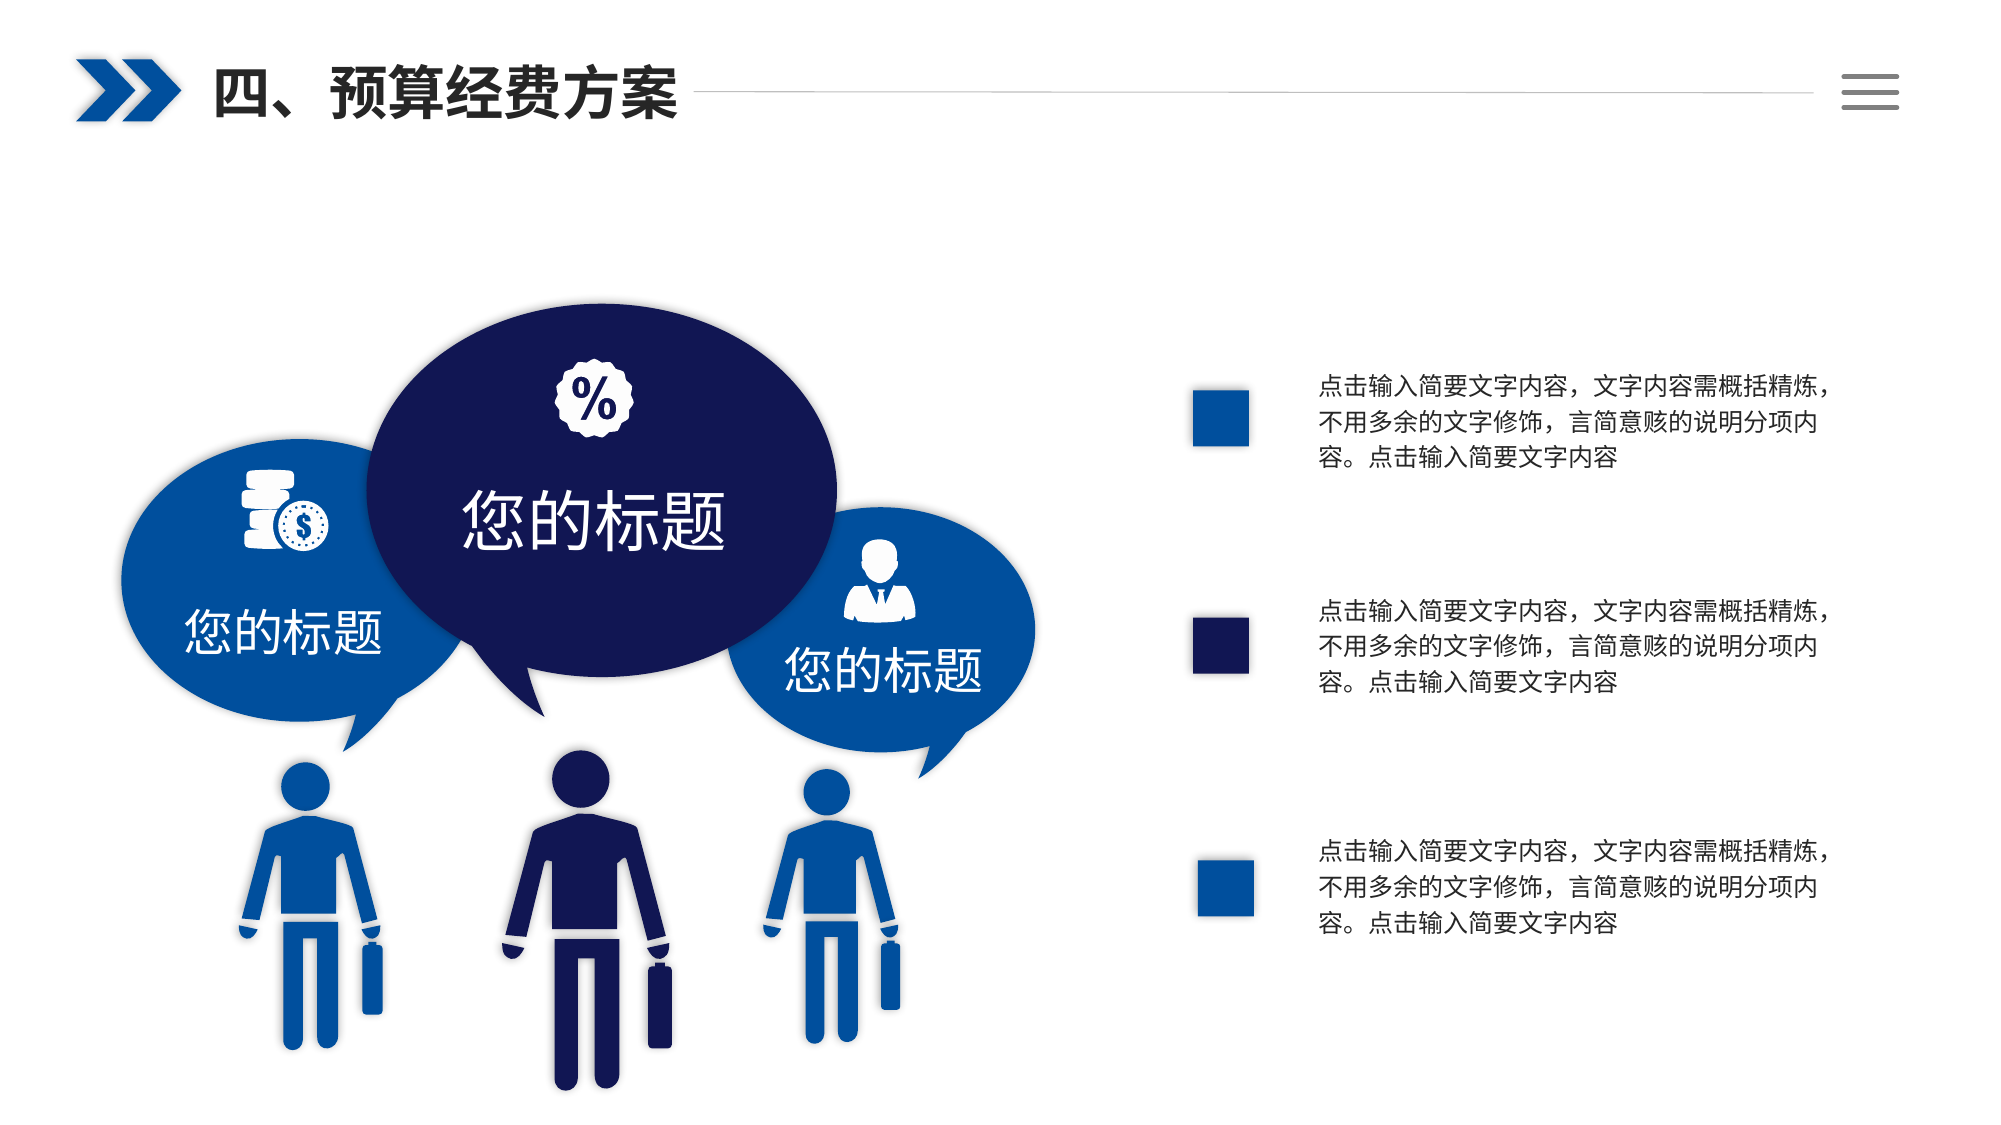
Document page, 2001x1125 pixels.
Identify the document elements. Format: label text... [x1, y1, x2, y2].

text_box 点击输入简要文字内容，文字内容需概括精炼，不用多余的文字修饰，言简意赅的说明分项内容。点击输入简要文字内容 [1303, 821, 1855, 945]
text_box [1193, 617, 1249, 674]
text_box [119, 58, 183, 123]
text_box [838, 507, 1036, 1044]
text_box 四、预算经费方案 [198, 49, 694, 134]
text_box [366, 303, 838, 1091]
text_box 点击输入简要文字内容，文字内容需概括精炼，不用多余的文字修饰，言简意赅的说明分项内容。点击输入简要文字内容 [1303, 581, 1855, 705]
text_box [1193, 390, 1249, 447]
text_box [1843, 76, 1897, 108]
text_box [73, 58, 137, 123]
text_box [1197, 860, 1254, 917]
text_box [121, 438, 366, 1051]
text_box 点击输入简要文字内容，文字内容需概括精炼，不用多余的文字修饰，言简意赅的说明分项内容。点击输入简要文字内容 [1303, 356, 1855, 480]
